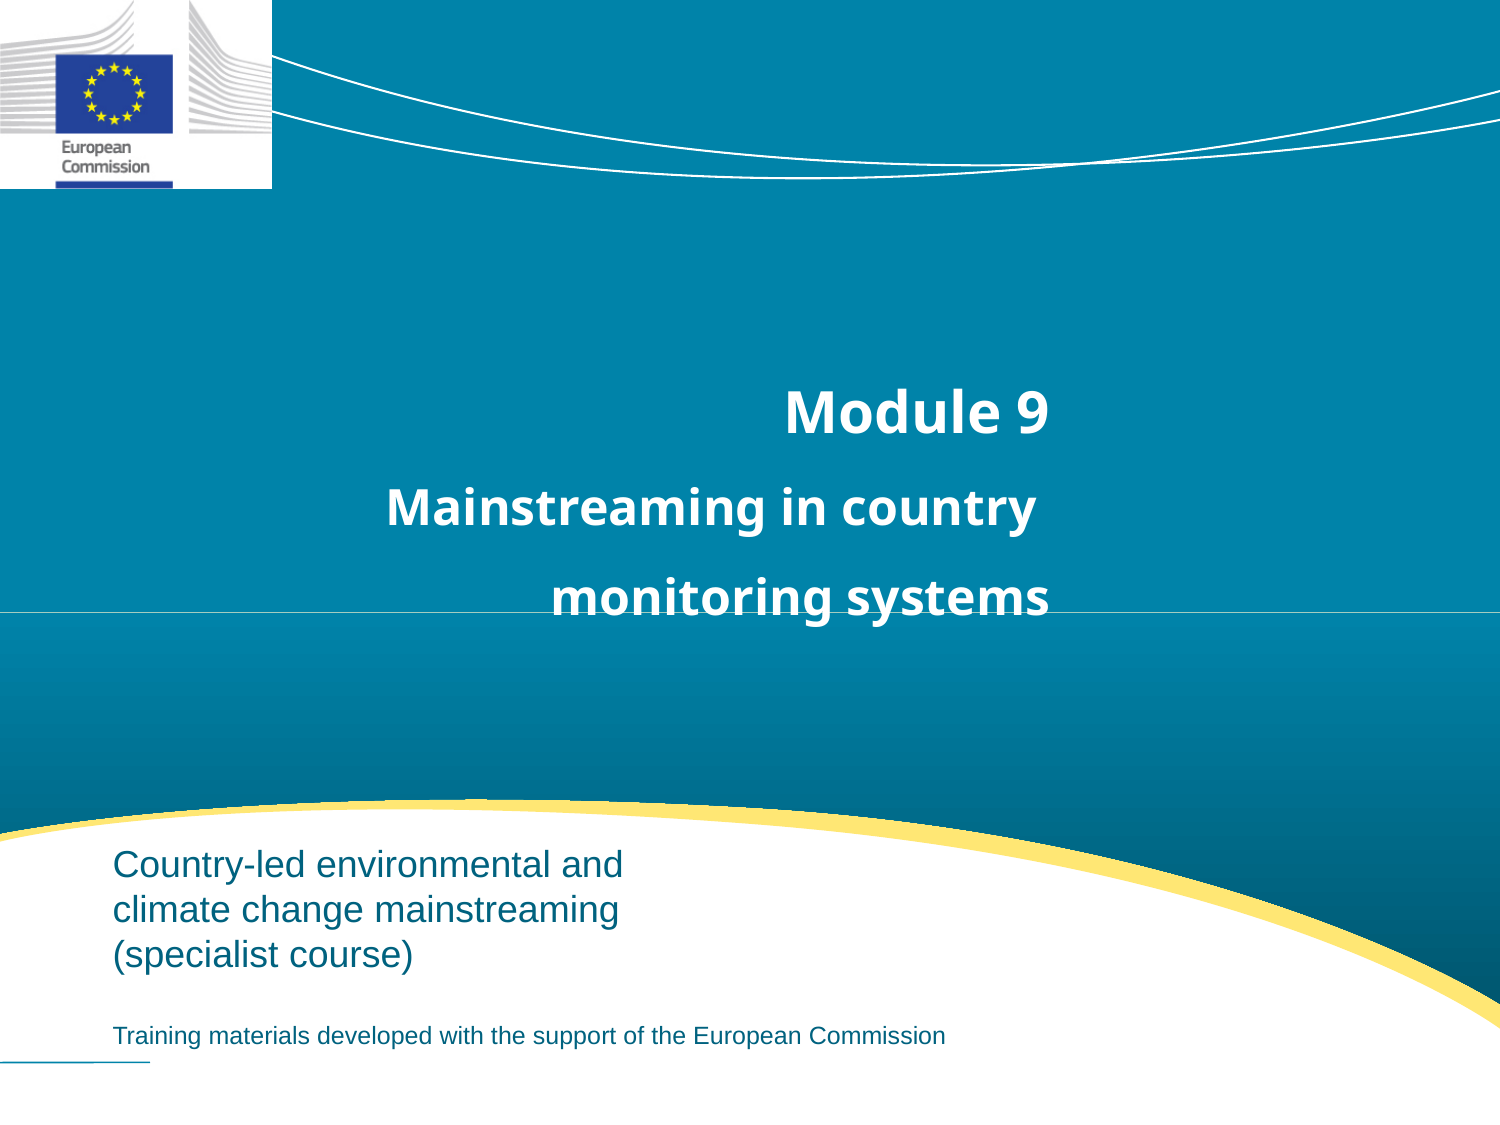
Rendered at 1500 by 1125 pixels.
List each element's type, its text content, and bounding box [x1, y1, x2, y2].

text_box Country-led environmental and climate change mainstreaming (specialist course) [112, 862, 663, 974]
text_box Training materials developed with the support of the European Commission [112, 974, 1438, 1050]
title Module 9 Mainstreaming in country monitoring systems [2, 187, 1051, 626]
picture [0, 0, 272, 188]
